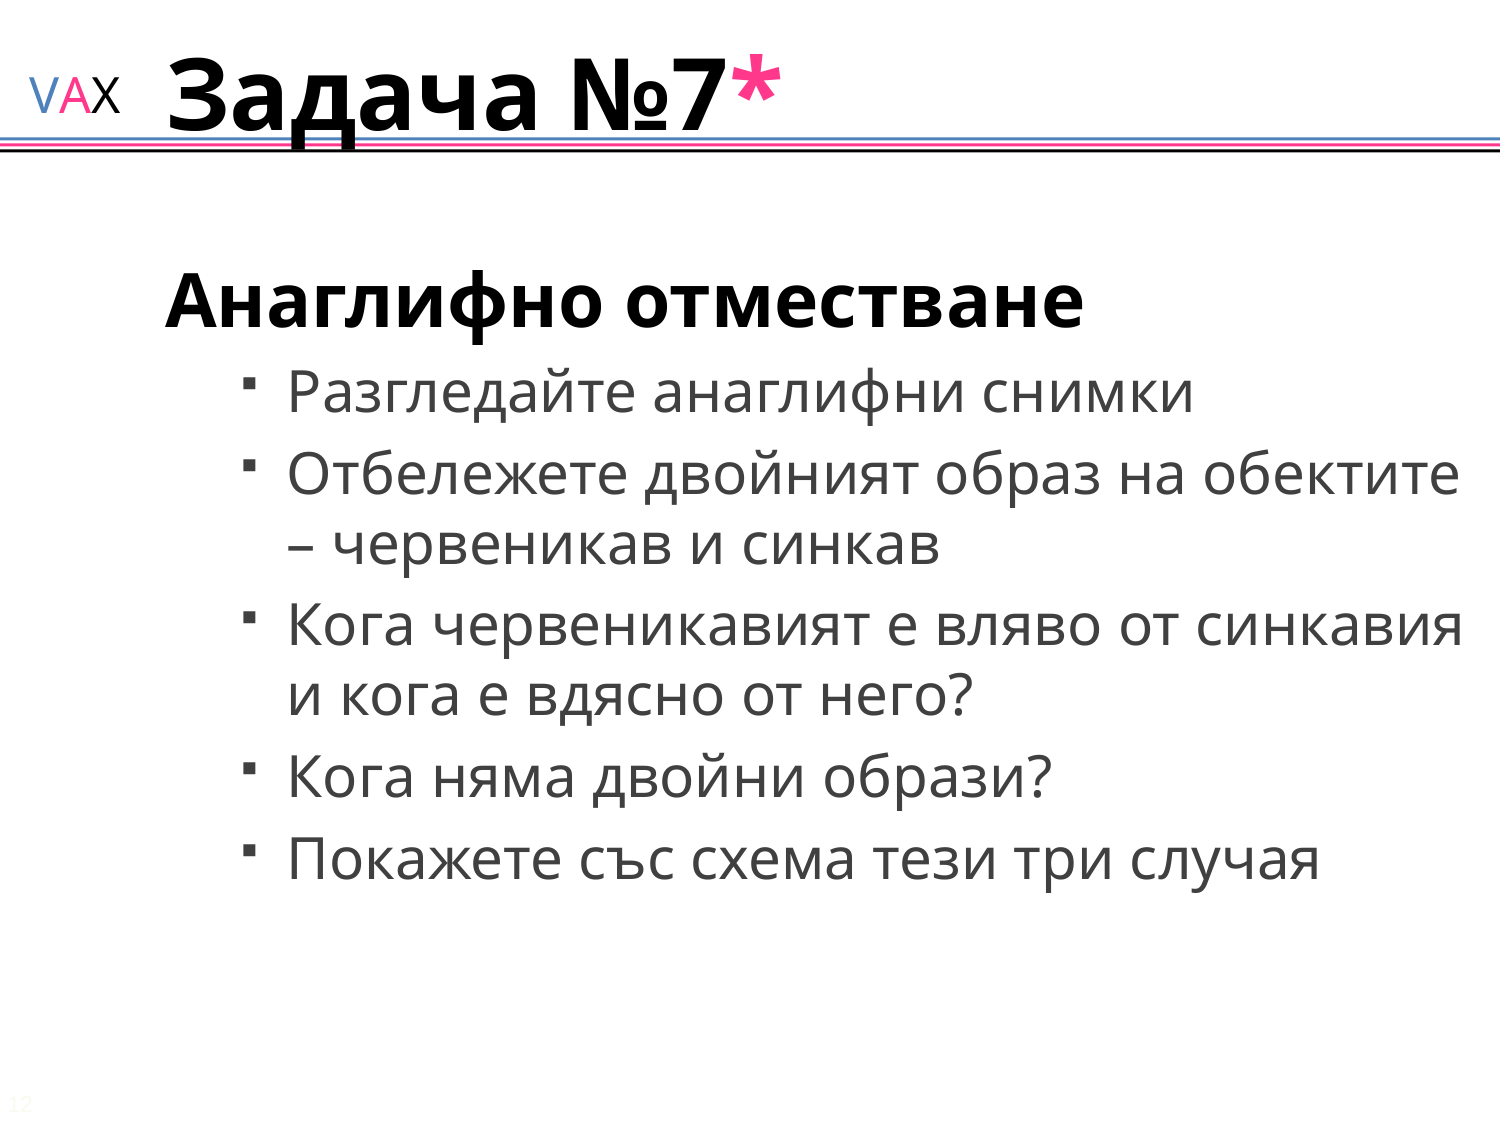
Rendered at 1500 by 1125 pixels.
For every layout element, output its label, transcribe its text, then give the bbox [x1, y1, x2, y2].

title Задача №7* [0, 37, 1500, 144]
list Анаглифно отместване Разгледайте анаглифни снимки Отбележете двойният образ на обектите – червеникав и синкав Кога червеникавият е вляво от синкавия и кога е вдясно от него? Кога няма двойни образи? Покажете със схема тези три случая [150, 200, 1488, 1113]
